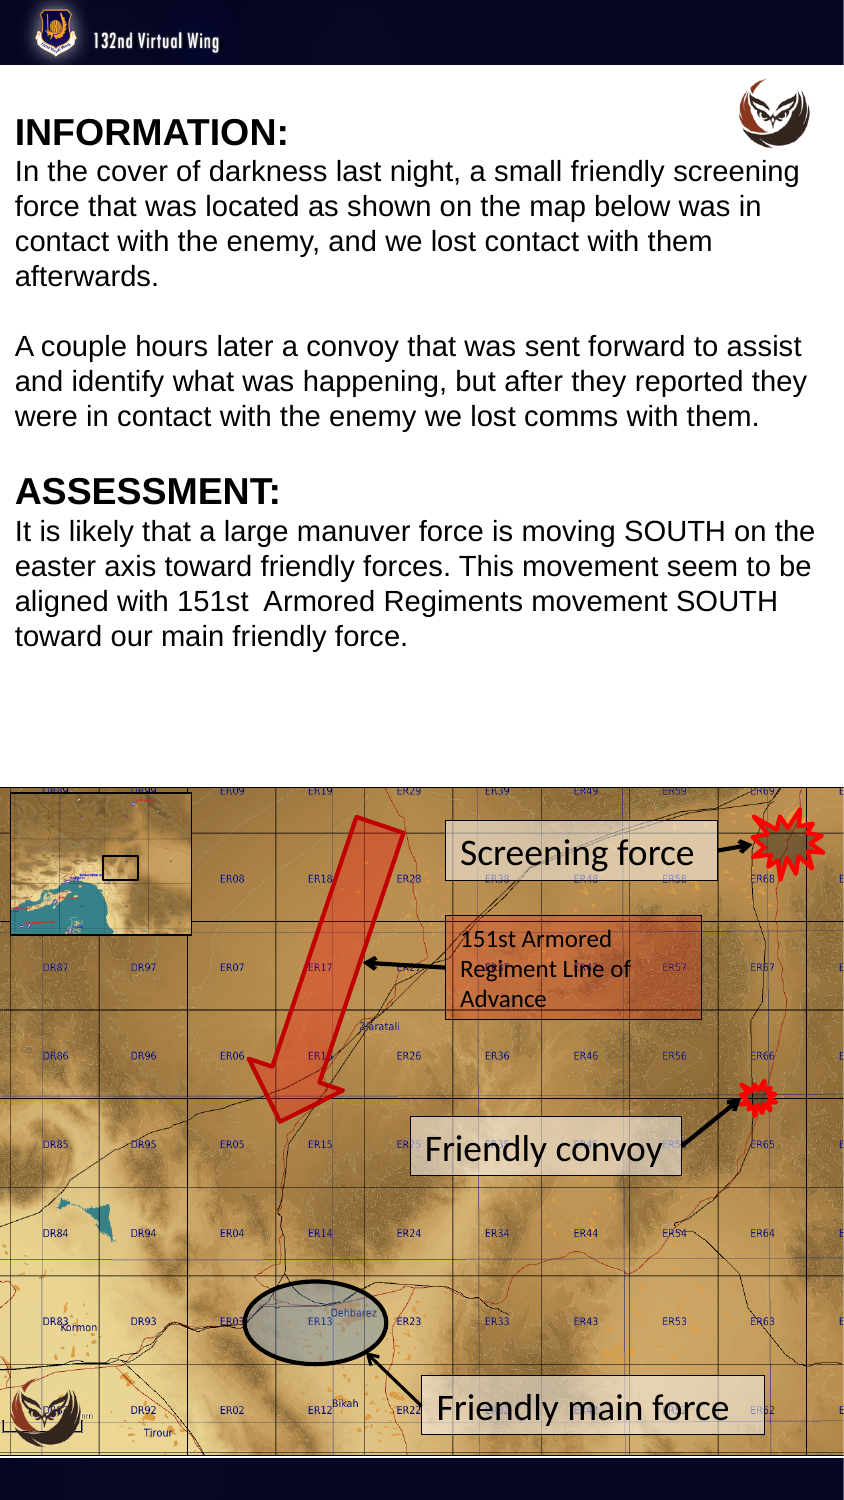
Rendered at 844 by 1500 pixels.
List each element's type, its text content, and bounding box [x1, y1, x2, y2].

text_box INFORMATION: In the cover of darkness last night, a small friendly screening force that was located as shown on the map below was in contact with the enemy, and we lost contact with them afterwards. A couple hours later a convoy that was sent forward to assist and identify what was happening, but after they reported they were in contact with the enemy we lost comms with them. ASSESSMENT: It is likely that a large manuver force is moving SOUTH on the easter axis toward friendly forces. This movement seem to be aligned with 151st Armored Regiments movement SOUTH toward our main friendly force. [0, 100, 844, 705]
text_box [362, 962, 446, 969]
picture [0, 0, 844, 65]
picture [728, 76, 817, 154]
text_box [716, 837, 753, 852]
picture [0, 788, 844, 1455]
picture [0, 1458, 844, 1500]
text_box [365, 1351, 423, 1407]
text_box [681, 1094, 741, 1147]
